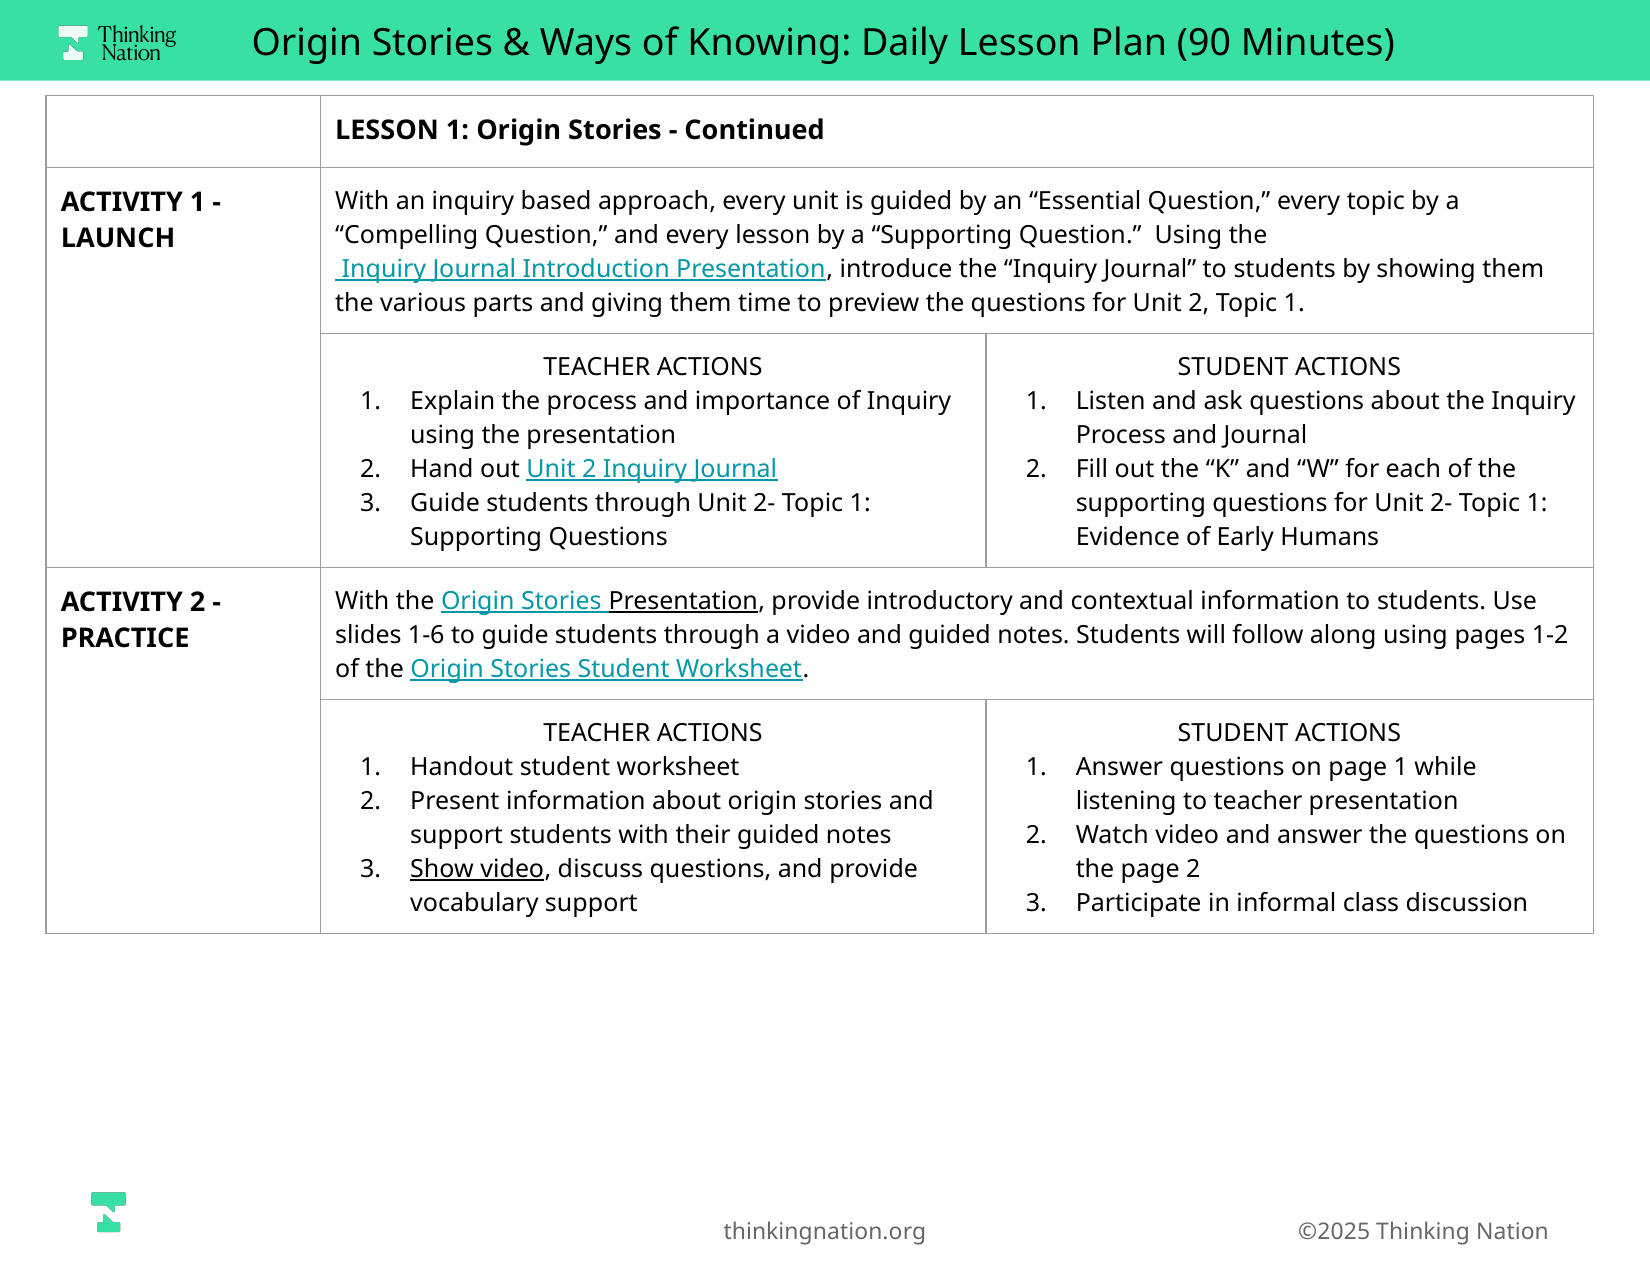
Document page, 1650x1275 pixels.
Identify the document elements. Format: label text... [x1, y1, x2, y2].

table_cell With the Origin Stories Presentation, provide introductory and contextual information to students. Use slides 1-6 to guide students through a video and guided notes. Students will follow along using pages 1-2 of the Origin Stories Student Worksheet. [321, 568, 1593, 699]
table_header LESSON 1: Origin Stories - Continued [321, 96, 1593, 167]
table_cell TEACHER ACTIONS Handout student worksheet Present information about origin stories and support students with their guided notes Show video, discuss questions, and provide vocabulary support [321, 700, 985, 933]
table_header [47, 96, 320, 167]
text_box thinkingnation.org [629, 1200, 1021, 1240]
picture [80, 1184, 136, 1240]
table_cell TEACHER ACTIONS Explain the process and importance of Inquiry using the presentation Hand out Unit 2 Inquiry Journal Guide students through Unit 2- Topic 1: Supporting Questions [321, 334, 985, 567]
table_cell STUDENT ACTIONS Answer questions on page 1 while listening to teacher presentation Watch video and answer the questions on the page 2 Participate in informal class discussion [987, 700, 1593, 933]
text_box ©2025 Thinking Nation [1174, 1200, 1566, 1240]
table_cell ACTIVITY 1 - LAUNCH [47, 168, 320, 567]
table_cell STUDENT ACTIONS Listen and ask questions about the Inquiry Process and Journal Fill out the “K” and “W” for each of the supporting questions for Unit 2- Topic 1: Evidence of Early Humans [987, 334, 1593, 567]
text_box Origin Stories & Ways of Knowing: Daily Lesson Plan (90 Minutes) [0, 0, 1650, 81]
table_cell ACTIVITY 2 - PRACTICE [47, 568, 320, 933]
table_cell With an inquiry based approach, every unit is guided by an “Essential Question,” every topic by a “Compelling Question,” and every lesson by a “Supporting Question.” Using the Inquiry Journal Introduction Presentation, introduce the “Inquiry Journal” to students by showing them the various parts and giving them time to preview the questions for Unit 2, Topic 1. [321, 168, 1593, 333]
picture [45, 14, 180, 85]
